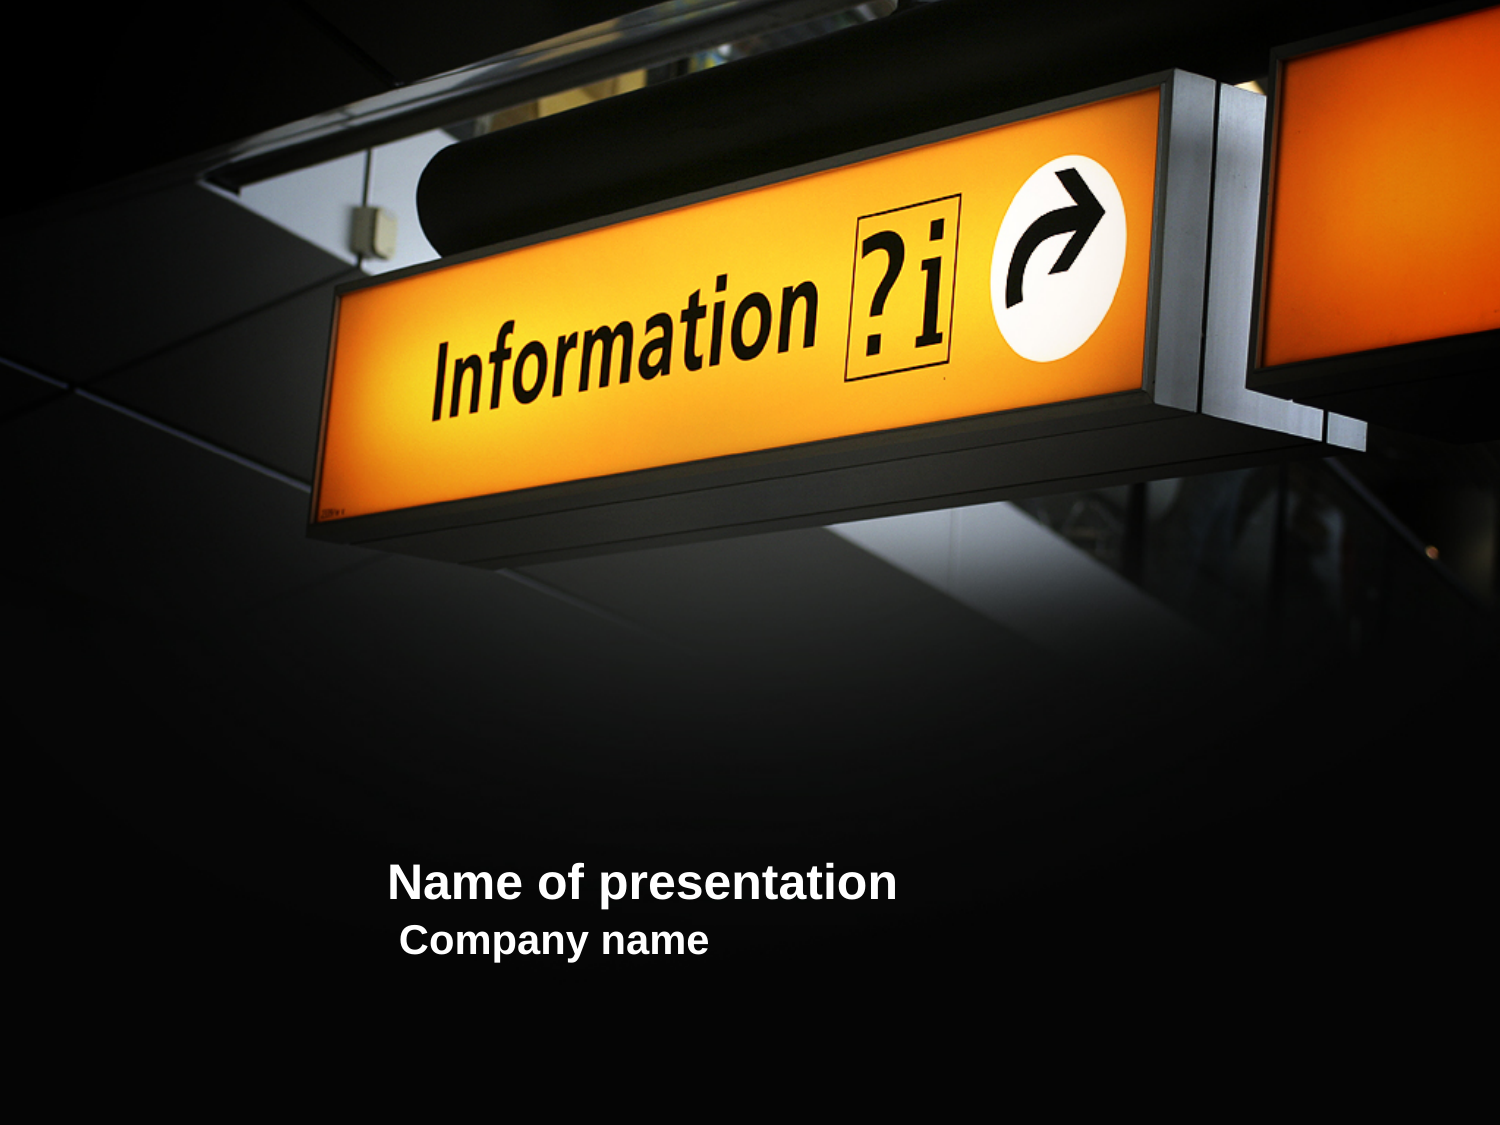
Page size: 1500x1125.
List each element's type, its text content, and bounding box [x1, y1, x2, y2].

subtitle Company name [383, 904, 990, 994]
title Name of presentation [371, 810, 1011, 949]
picture [0, 0, 1500, 1125]
